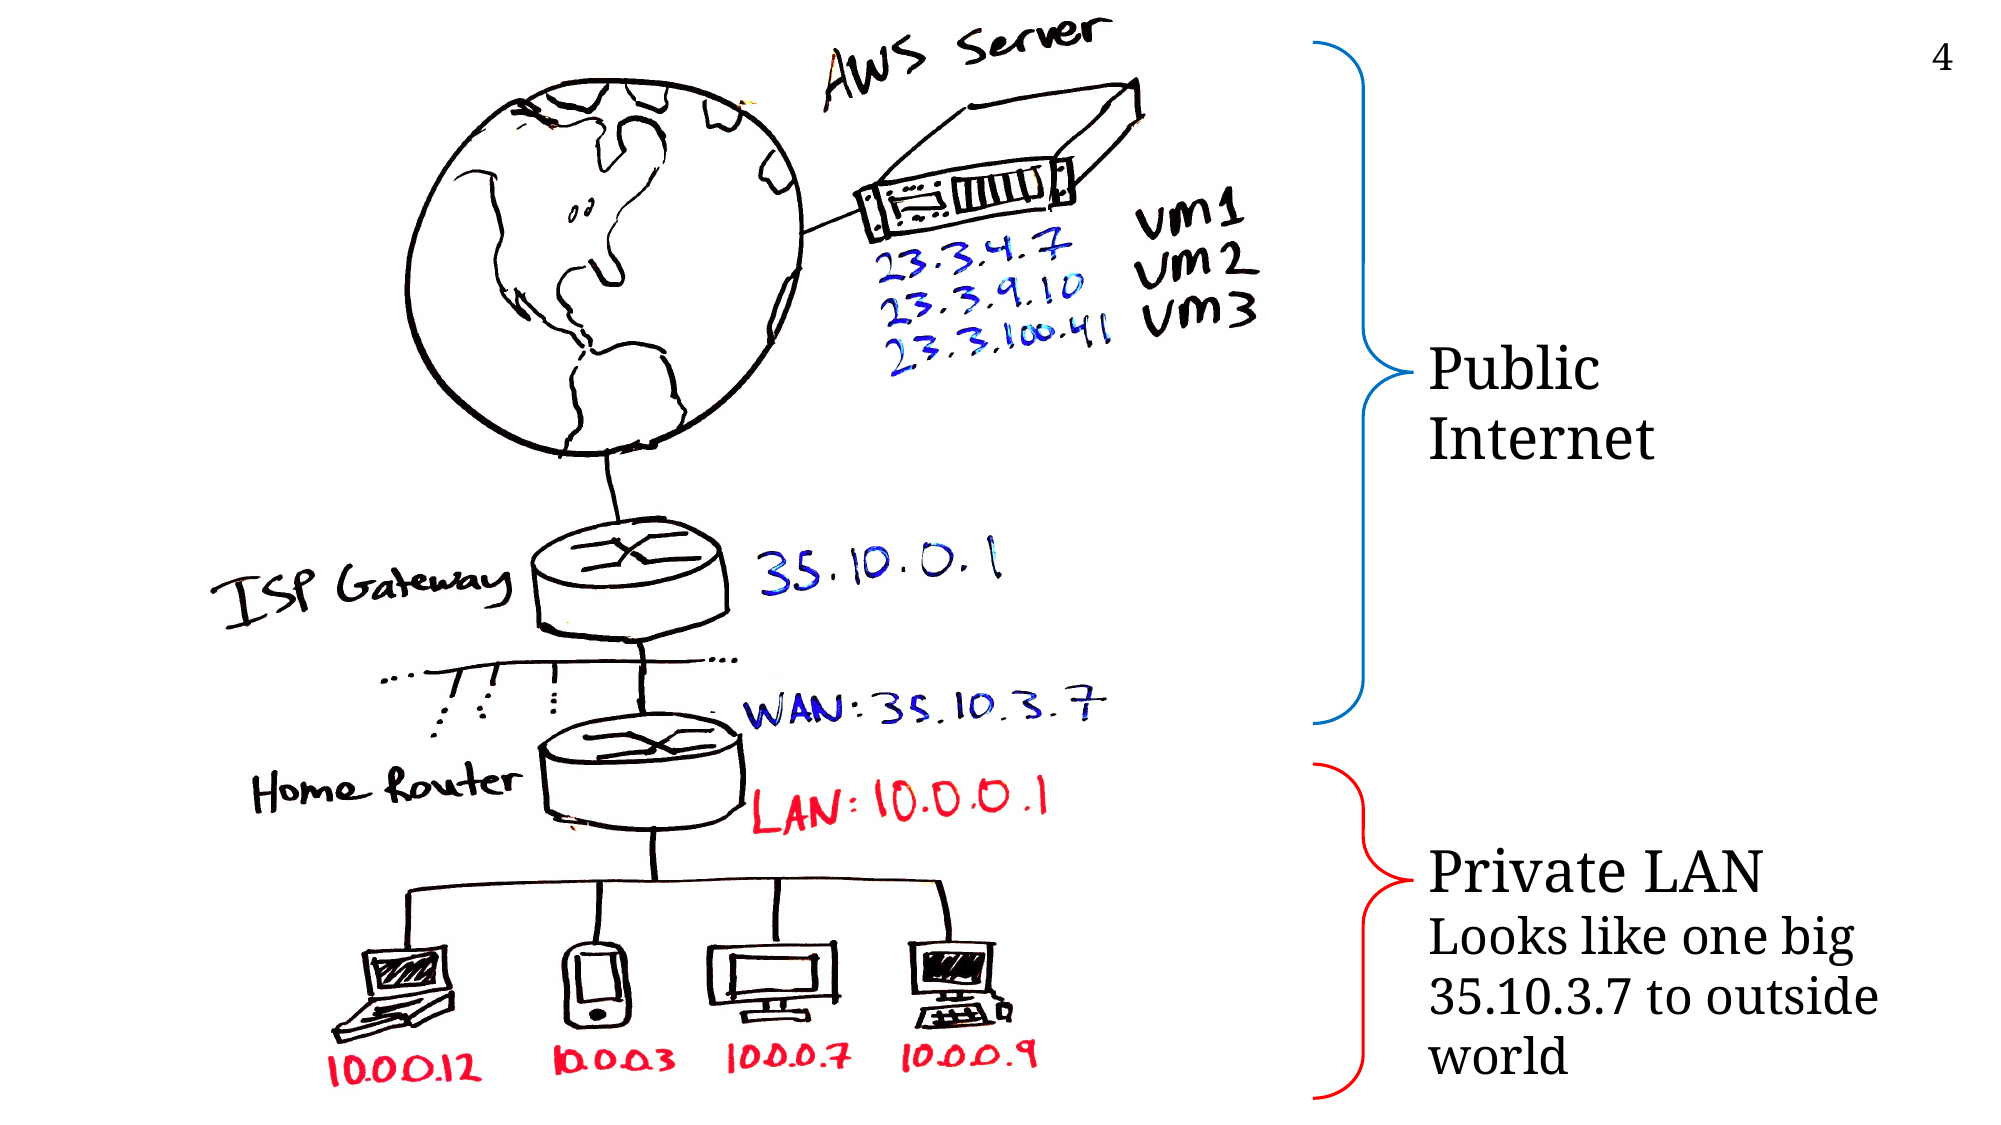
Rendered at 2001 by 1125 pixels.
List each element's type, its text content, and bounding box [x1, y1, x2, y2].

text_box [1312, 41, 1414, 725]
text_box Private LAN Looks like one big 35.10.3.7 to outside world [1413, 827, 1946, 1092]
text_box Public Internet [1413, 324, 1816, 479]
text_box [1312, 763, 1414, 1099]
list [192, 0, 1267, 1099]
